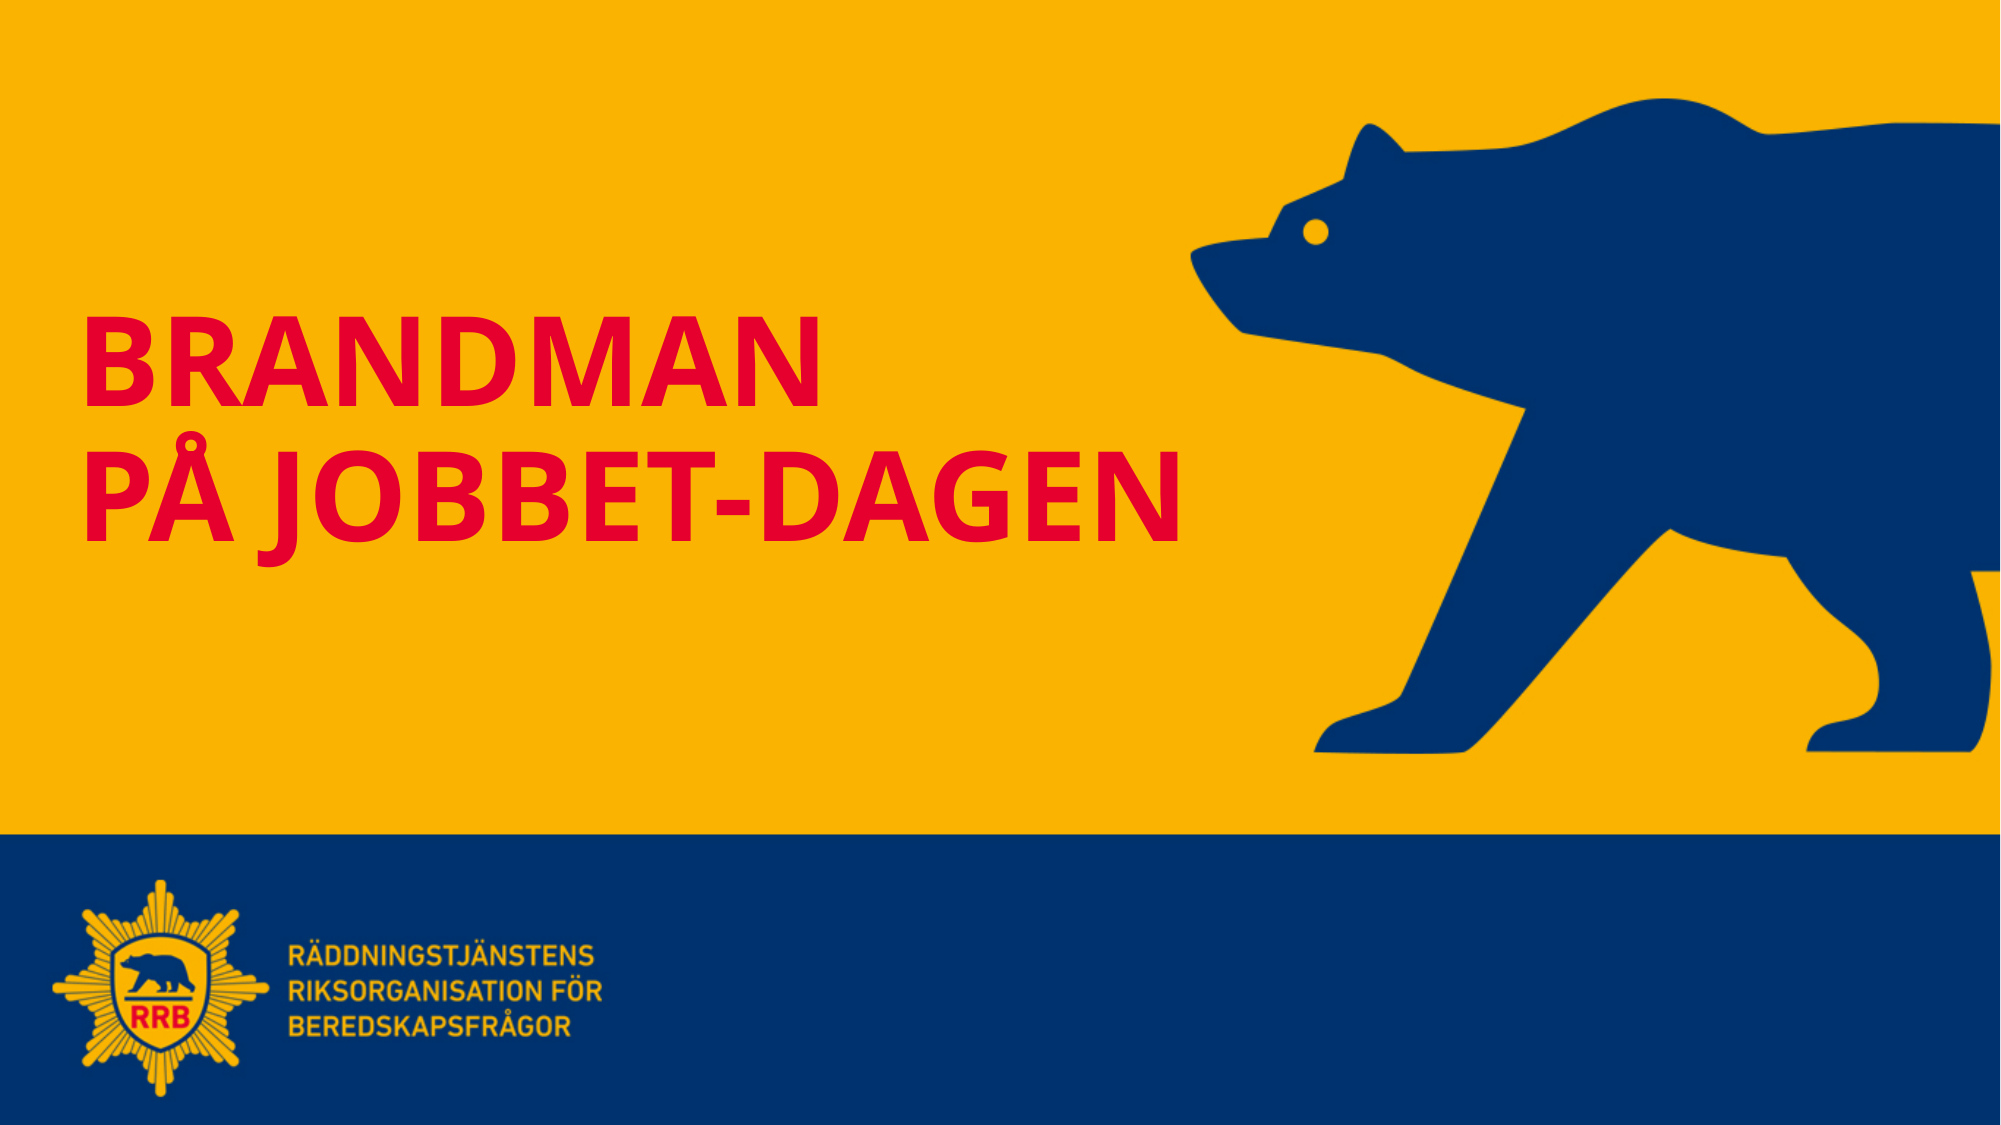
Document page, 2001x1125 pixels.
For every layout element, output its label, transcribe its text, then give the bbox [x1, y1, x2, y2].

title BRANDMAN PÅ JOBBET-DAGEN [60, 184, 1561, 576]
picture [0, 0, 2001, 1125]
